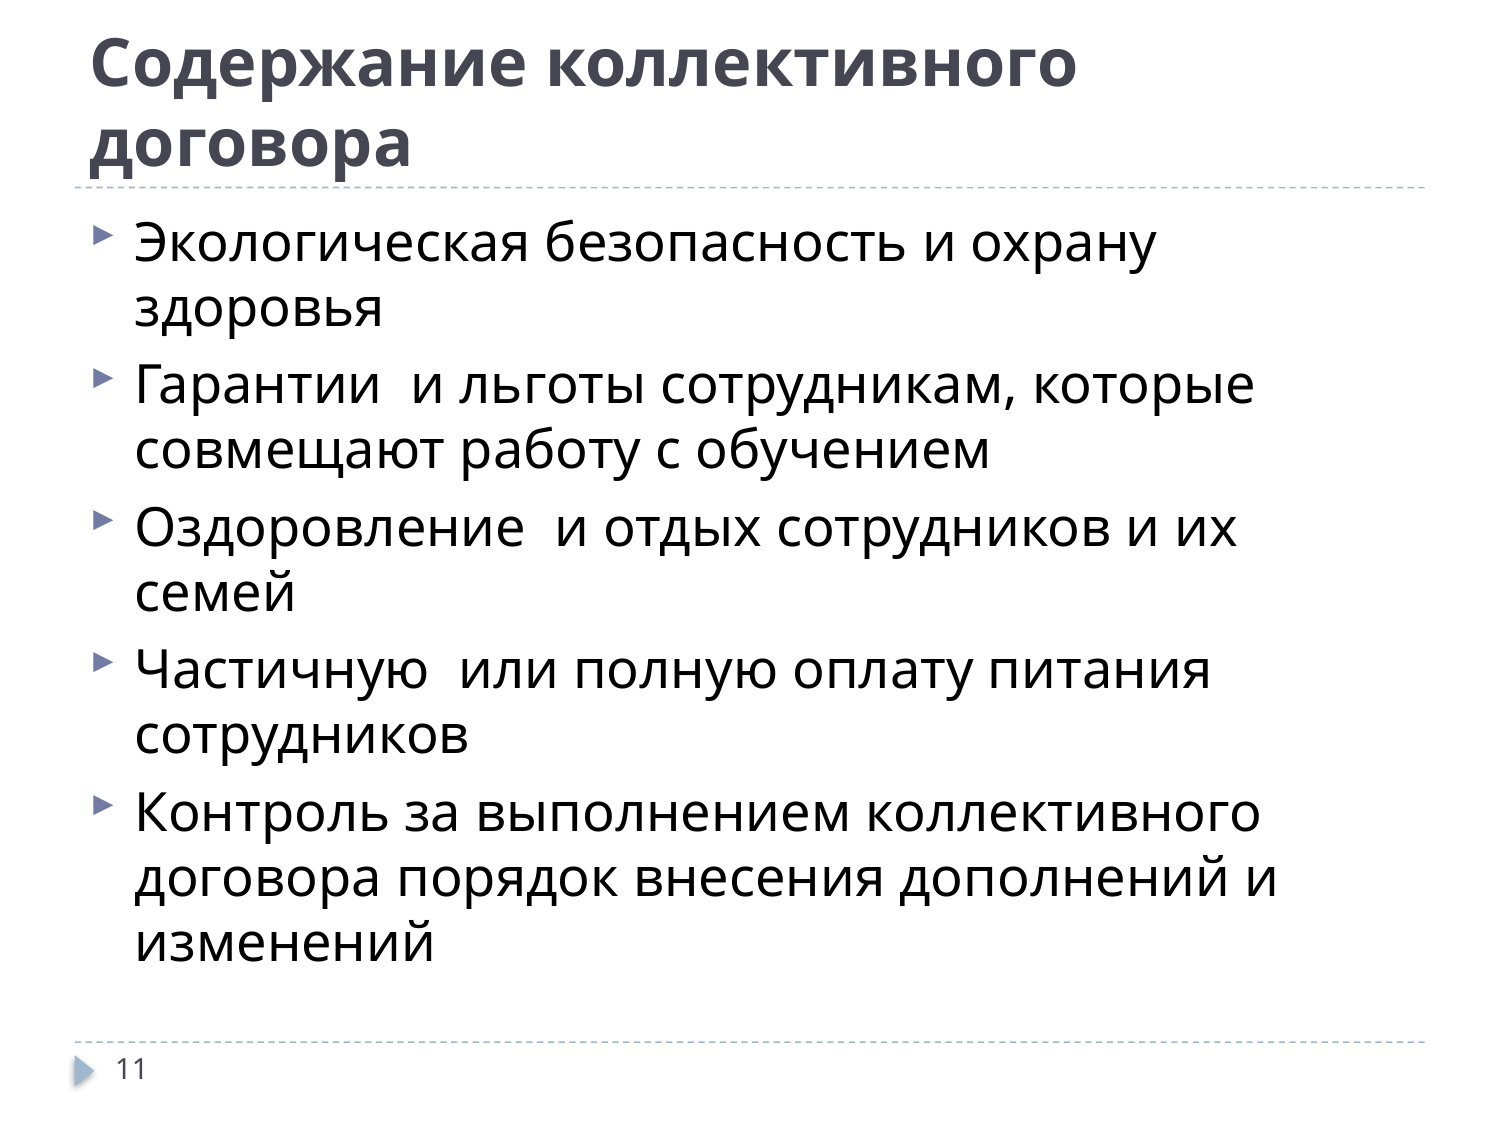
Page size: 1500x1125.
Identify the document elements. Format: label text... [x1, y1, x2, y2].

slide_number 11 [100, 1042, 426, 1103]
list Экологическая безопасность и охрану здоровья Гарантии и льготы сотрудникам, которые совмещают работу с обучением Оздоровление и отдых сотрудников и их семей Частичную или полную оплату питания сотрудников Контроль за выполнением коллективного договора порядок внесения дополнений и изменений [75, 200, 1425, 1010]
title Содержание коллективного договора [75, 24, 1425, 188]
